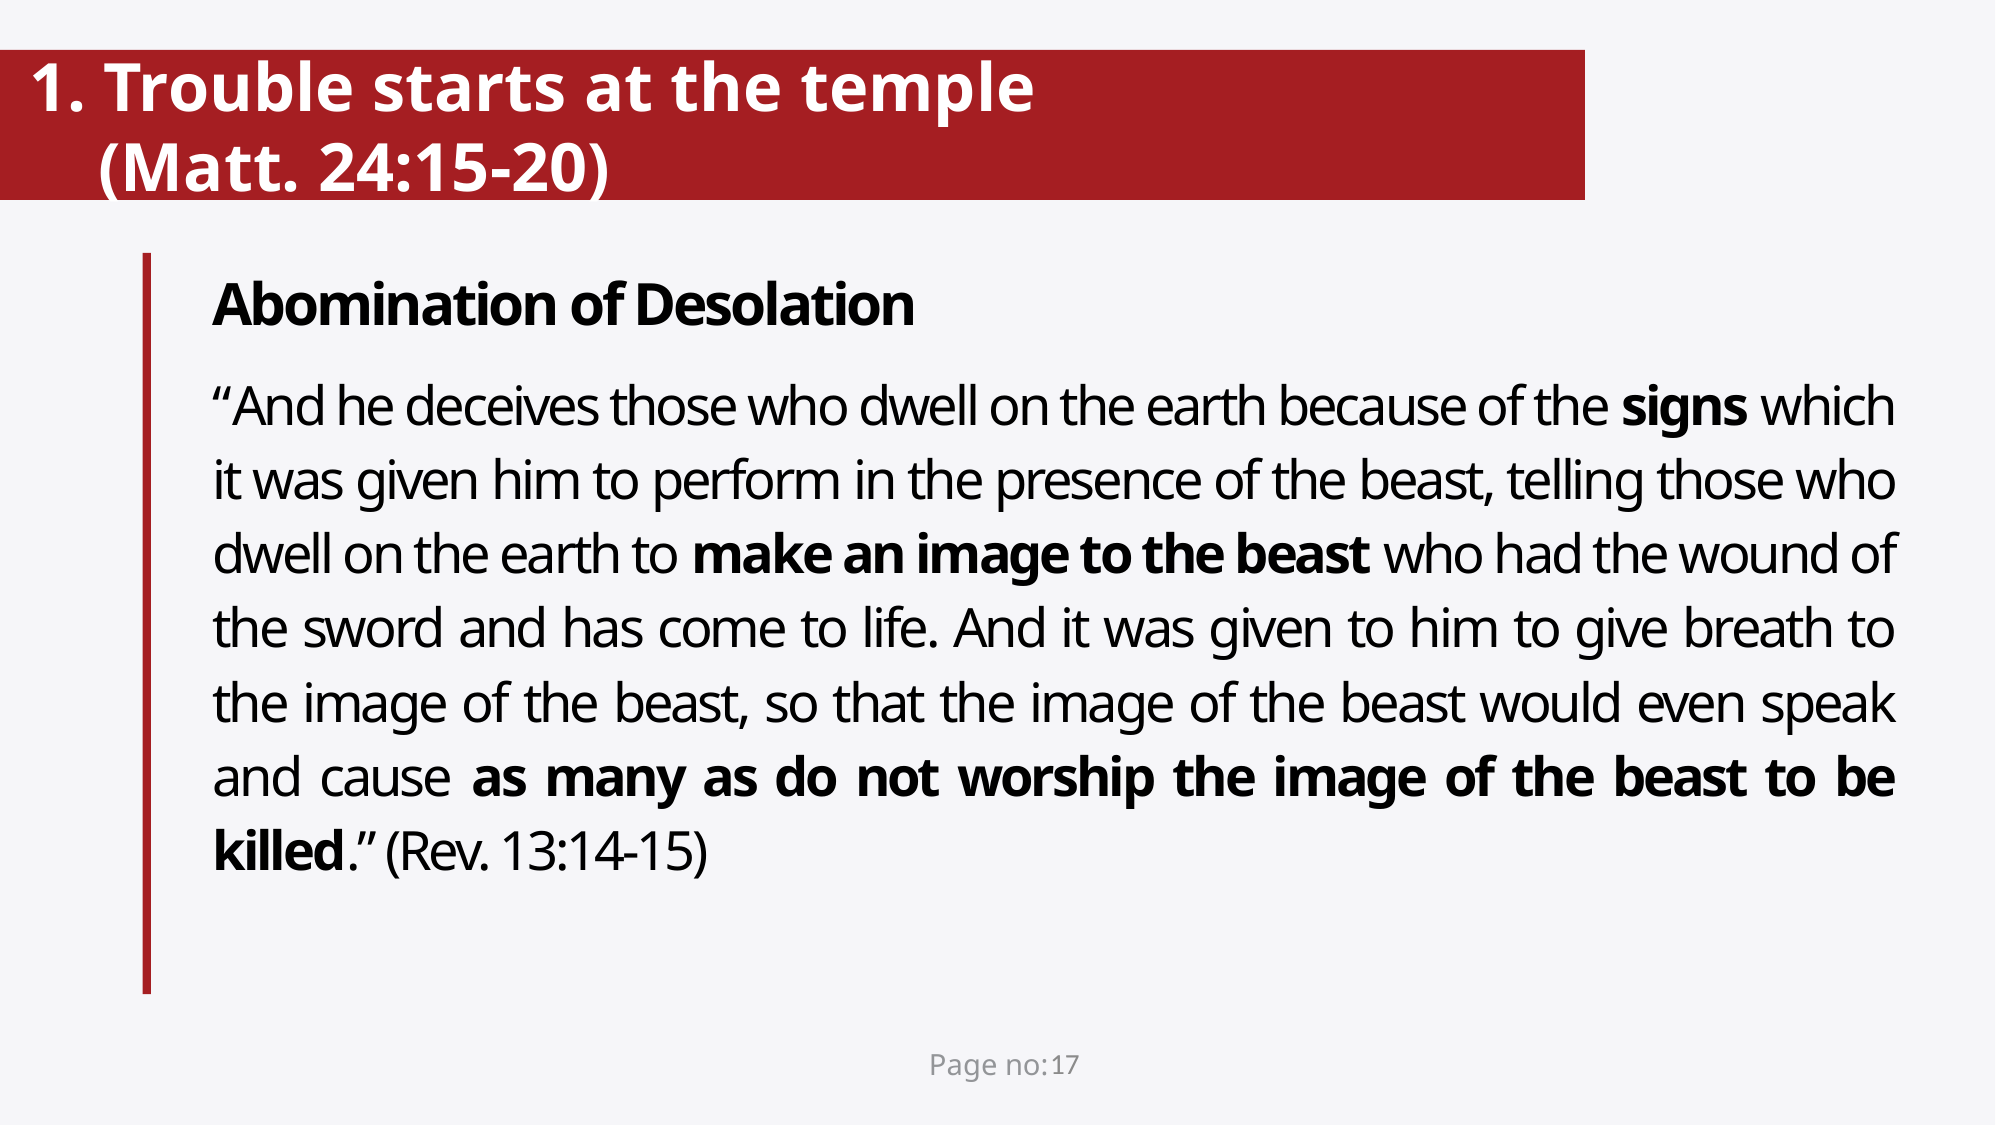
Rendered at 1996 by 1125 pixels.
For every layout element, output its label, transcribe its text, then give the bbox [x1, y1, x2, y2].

subtitle Abomination of Desolation “And he deceives those who dwell on the earth because of the signs which it was given him to perform in the presence of the beast, telling those who dwell on the earth to make an image to the beast who had the wound of the sword and has come to life. And it was given to him to give breath to the image of the beast, so that the image of the beast would even speak and cause as many as do not worship the image of the beast to be killed.” (Rev. 13:14-15) [197, 249, 1910, 1000]
title 1. Trouble starts at the temple (Matt. 24:15-20) [14, 62, 1810, 188]
